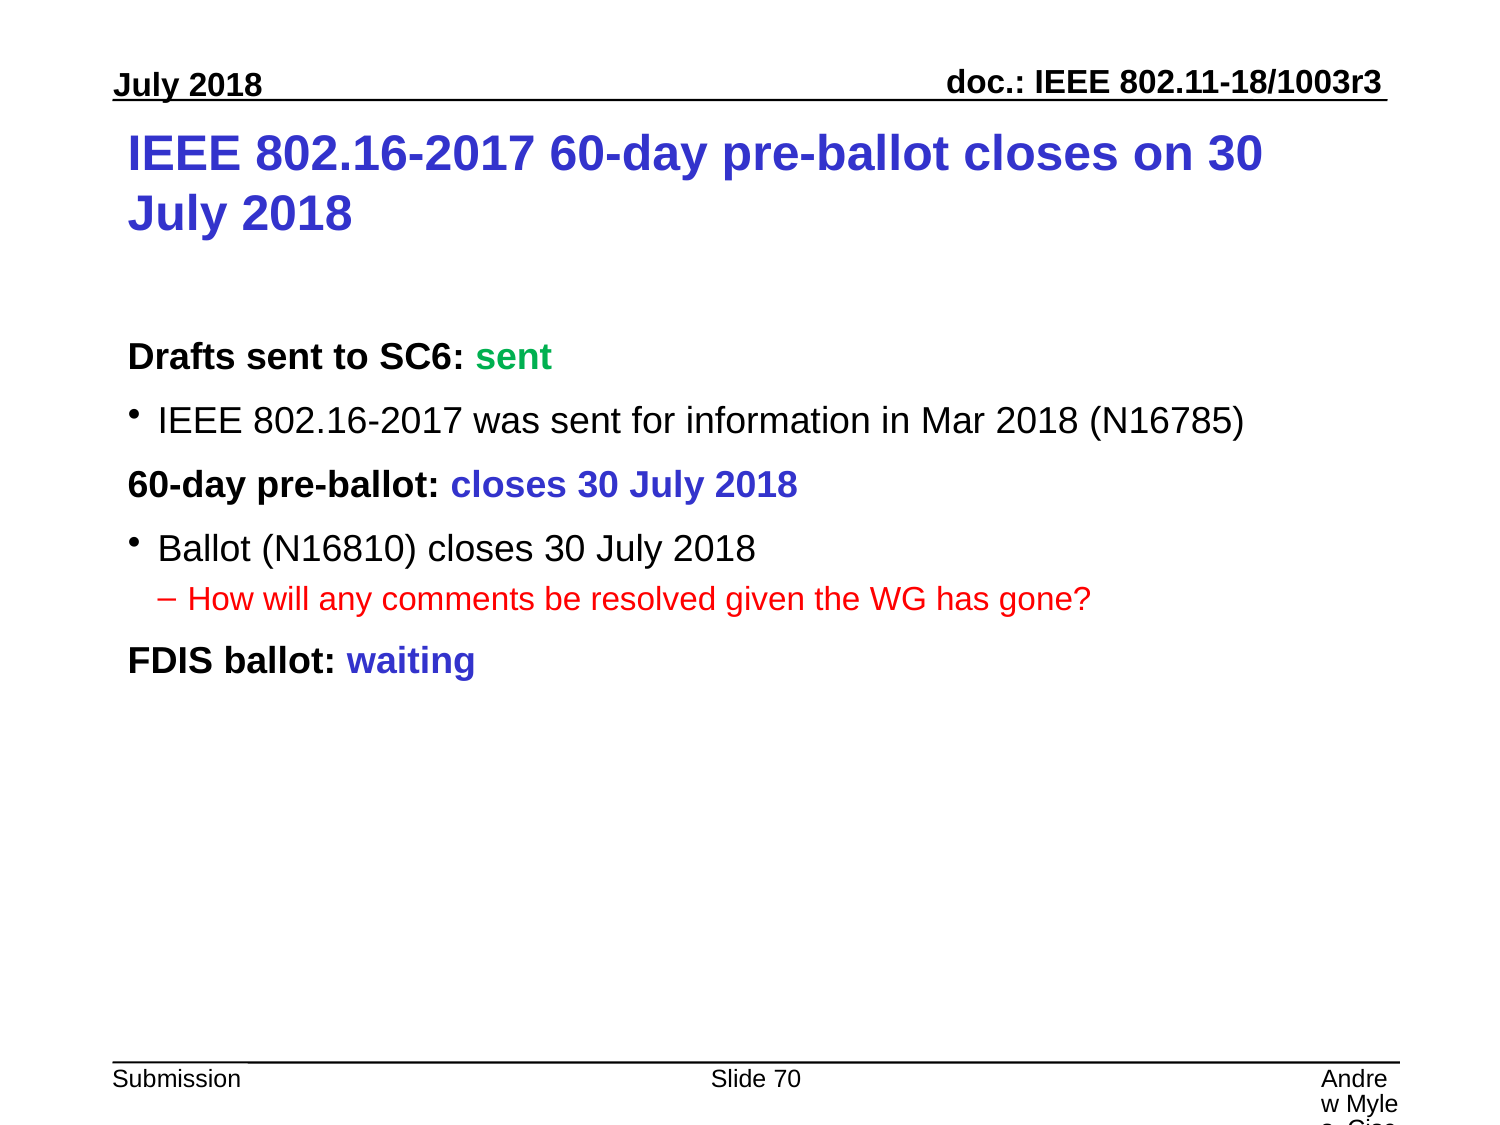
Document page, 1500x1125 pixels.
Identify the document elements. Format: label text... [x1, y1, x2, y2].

footer Andrew Myles, Cisco [1320, 1061, 1402, 1093]
slide_number Slide 70 [709, 1061, 803, 1093]
list Drafts sent to SC6: sent IEEE 802.16-2017 was sent for information in Mar 2018 (N16785) 60-day pre-ballot: closes 30 July 2018 Ballot (N16810) closes 30 July 2018 How will any comments be resolved given the WG has gone? FDIS ballot: waiting [112, 324, 1388, 1000]
title IEEE 802.16-2017 60-day pre-ballot closes on 30 July 2018 [112, 112, 1388, 288]
